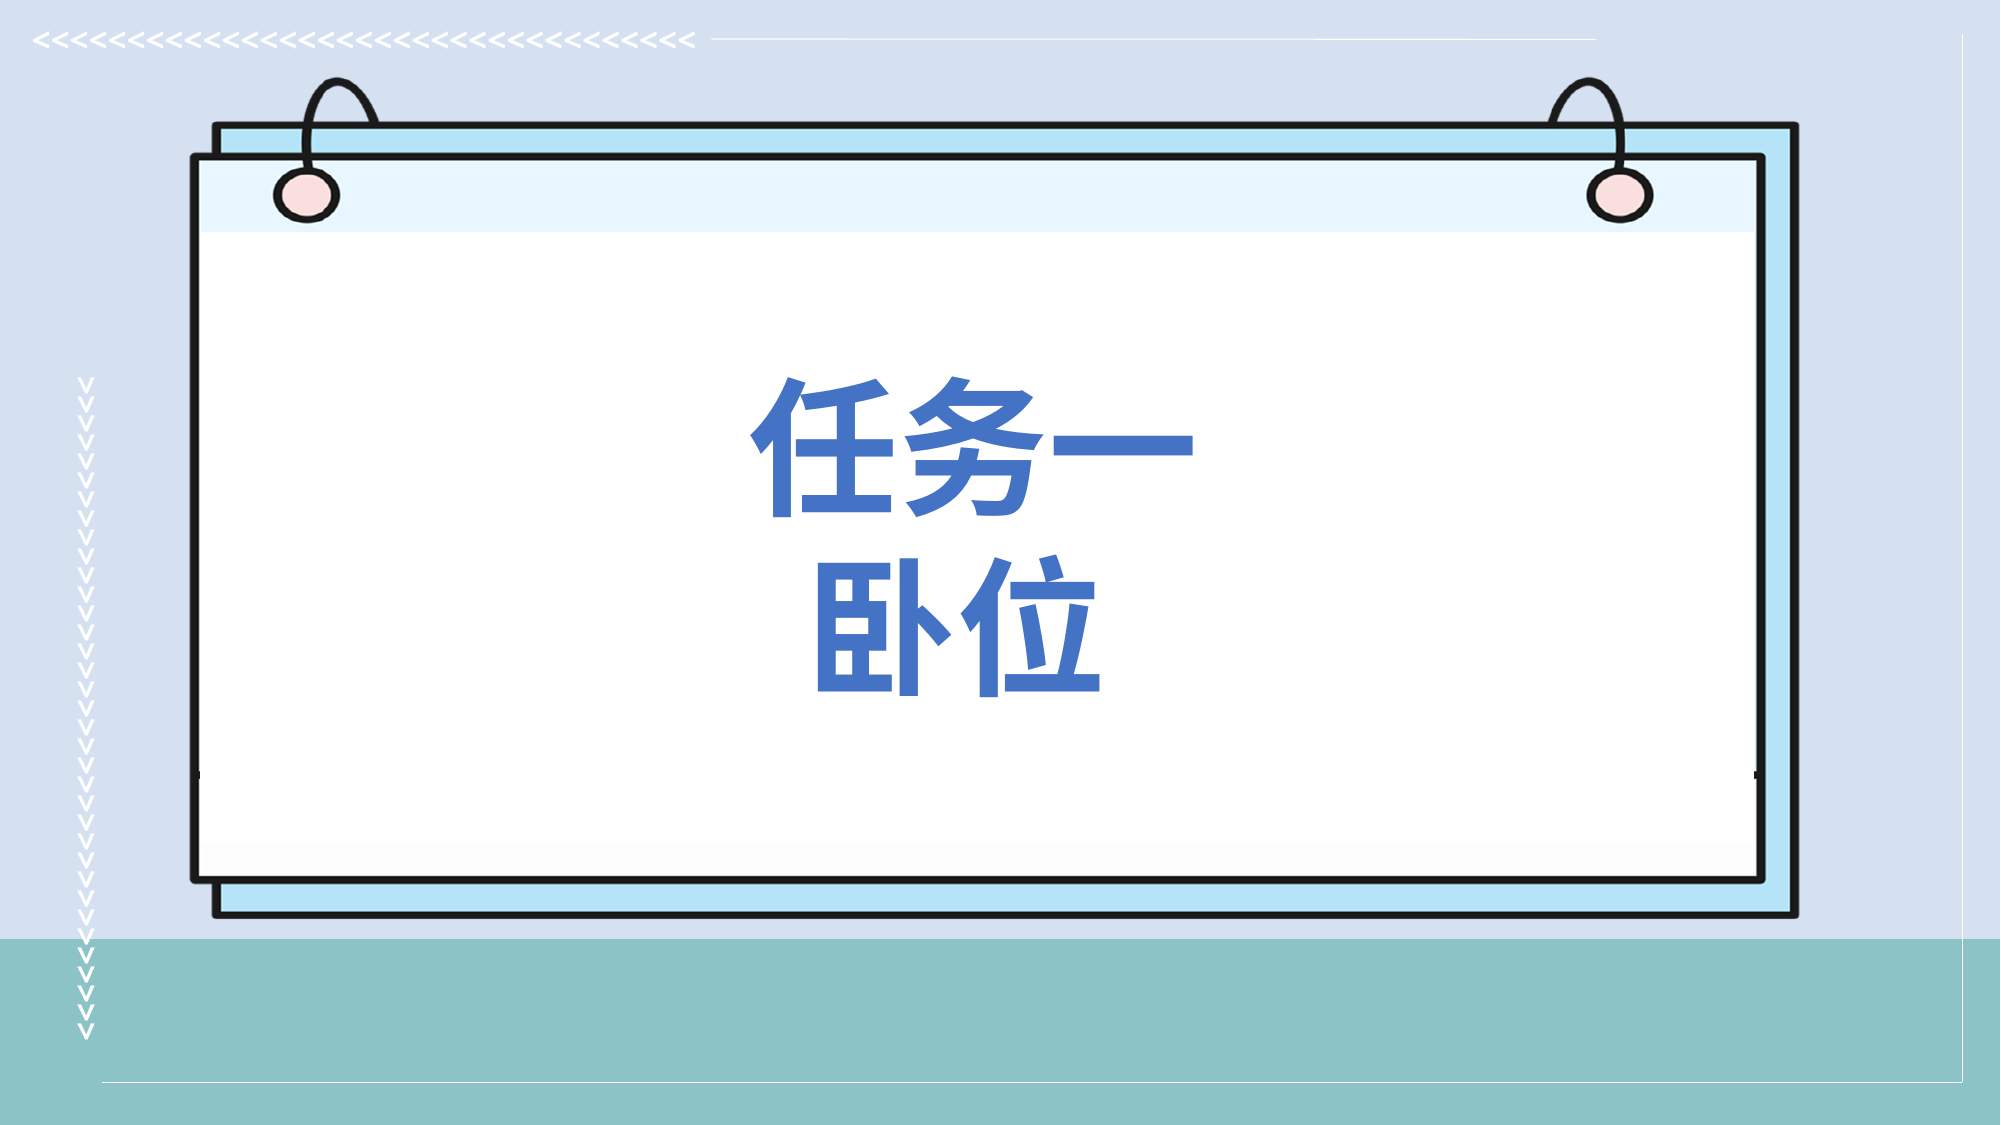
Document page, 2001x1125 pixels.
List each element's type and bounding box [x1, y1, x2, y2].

picture [107, 37, 1841, 947]
